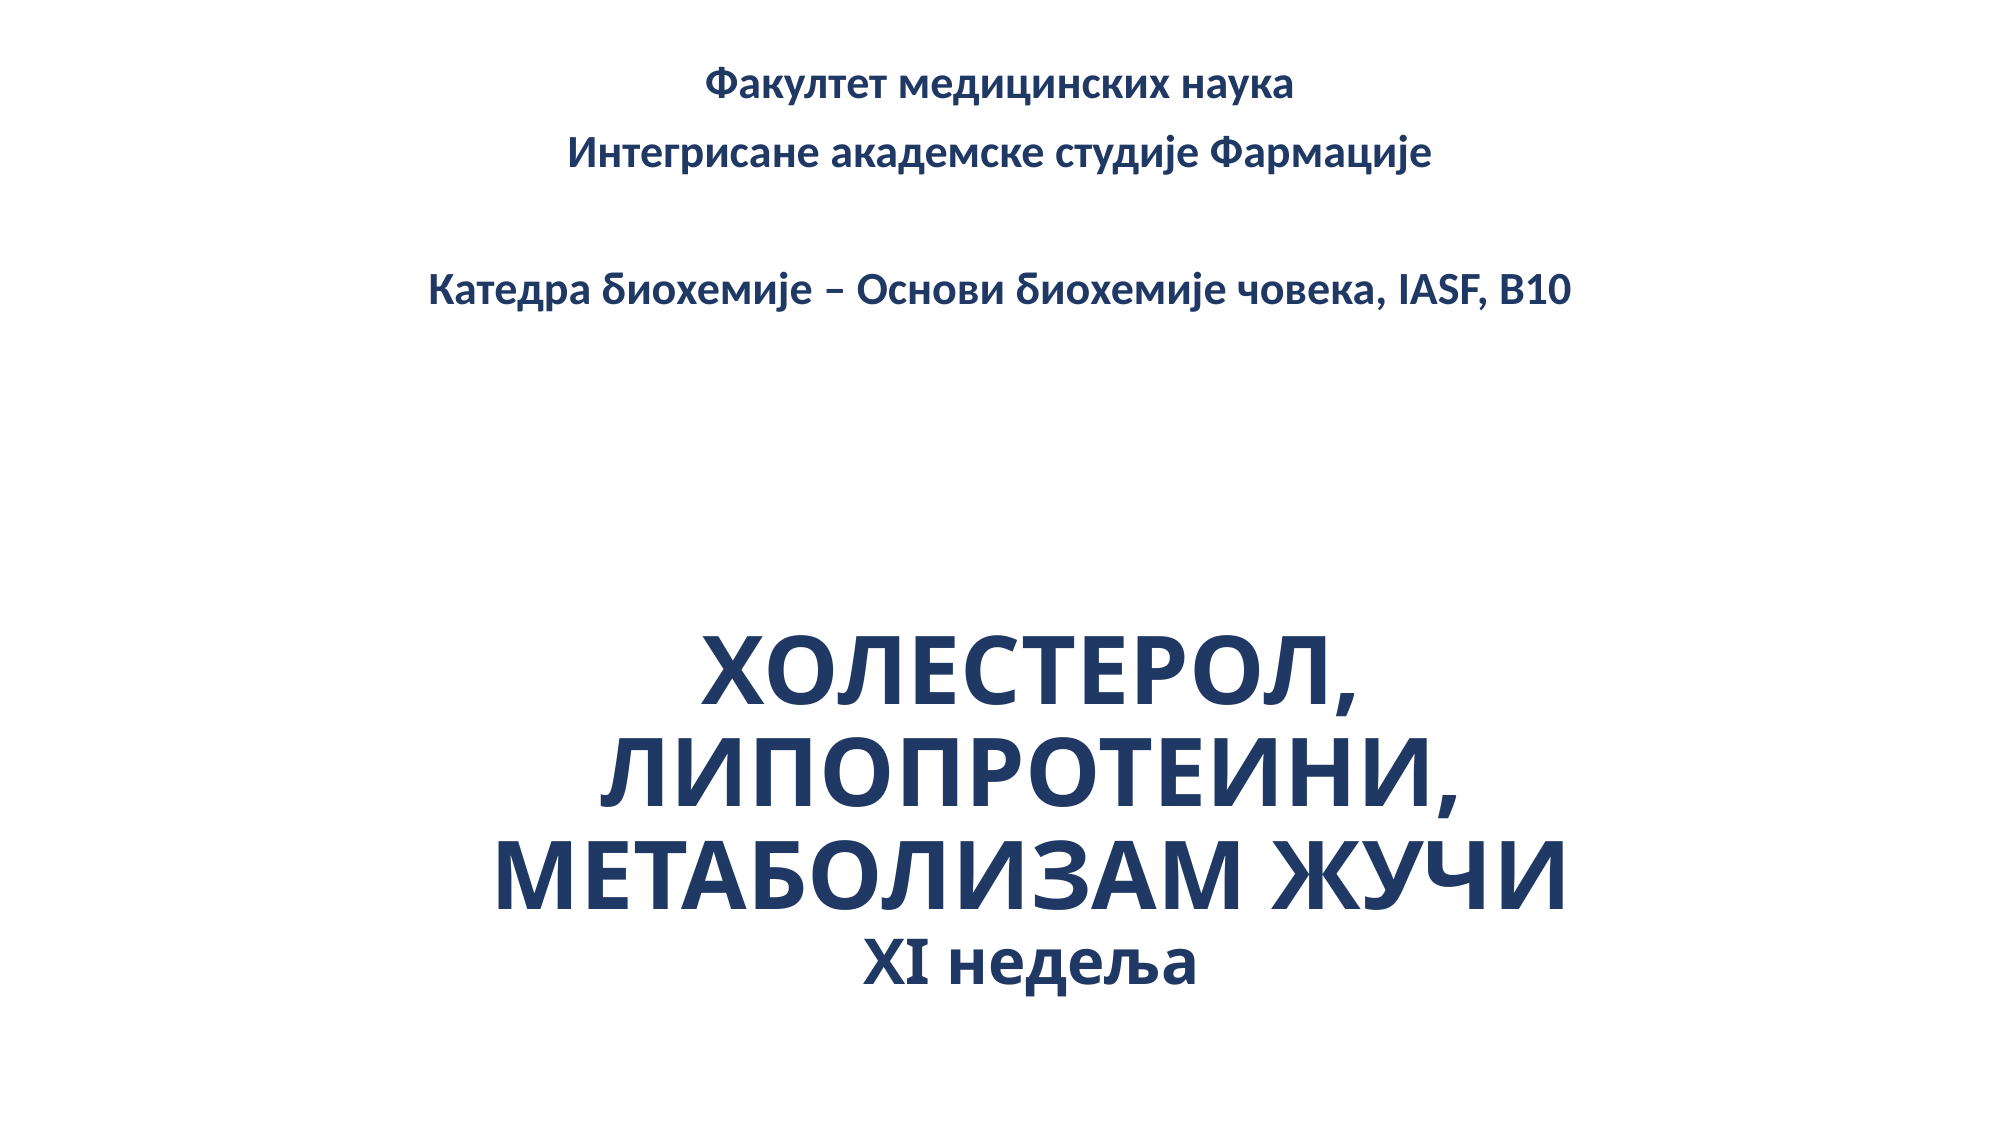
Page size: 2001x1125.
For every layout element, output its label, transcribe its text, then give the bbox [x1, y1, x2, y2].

subtitle Факултет медицинских наука Интегрисане академске студије Фармације Катедра биохемије – Основи биохемије човека, IASF, B10 [0, 51, 2000, 323]
title ХОЛЕСТЕРОЛ, ЛИПОПРОТЕИНИ, МЕТАБОЛИЗАМ ЖУЧИ XI недеља [281, 614, 1782, 1006]
